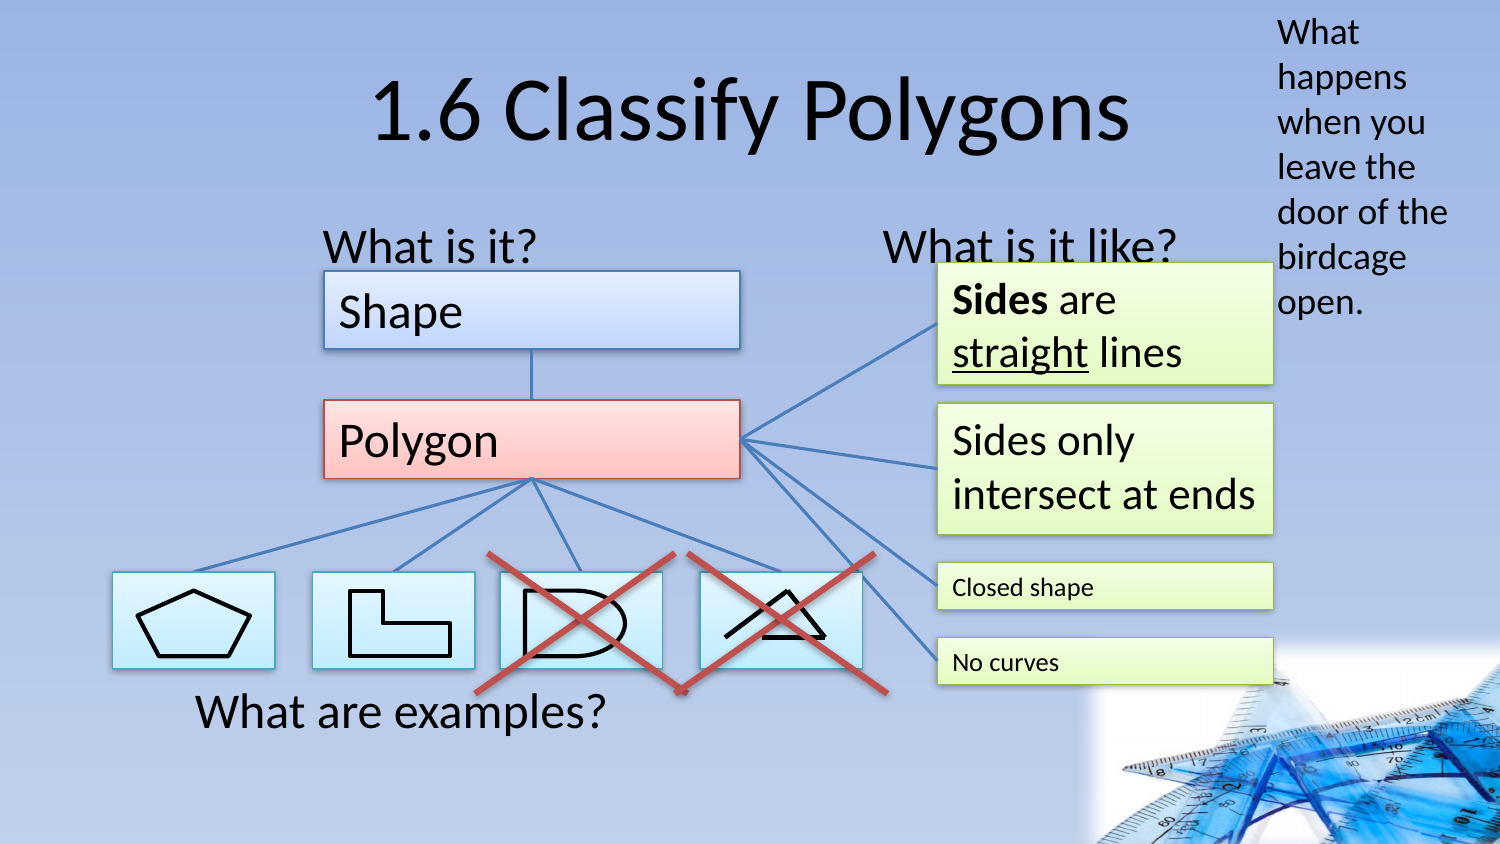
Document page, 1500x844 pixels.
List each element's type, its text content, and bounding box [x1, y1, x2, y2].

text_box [323, 270, 734, 401]
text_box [739, 402, 1274, 437]
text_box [312, 478, 497, 670]
text_box Polygon [323, 408, 733, 476]
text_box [474, 552, 673, 694]
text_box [499, 478, 529, 551]
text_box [531, 478, 863, 551]
text_box What is it? [307, 206, 740, 281]
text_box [739, 439, 1274, 610]
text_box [112, 478, 310, 670]
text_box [891, 617, 1274, 685]
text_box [674, 552, 888, 694]
text_box What is it like? [867, 206, 1262, 260]
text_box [739, 262, 1274, 402]
title 1.6 Classify Polygons [75, 33, 1262, 175]
picture [1102, 656, 1500, 838]
text_box What are examples? [180, 678, 980, 747]
text_box What happens when you leave the door of the birdcage open. [1262, 0, 1500, 330]
